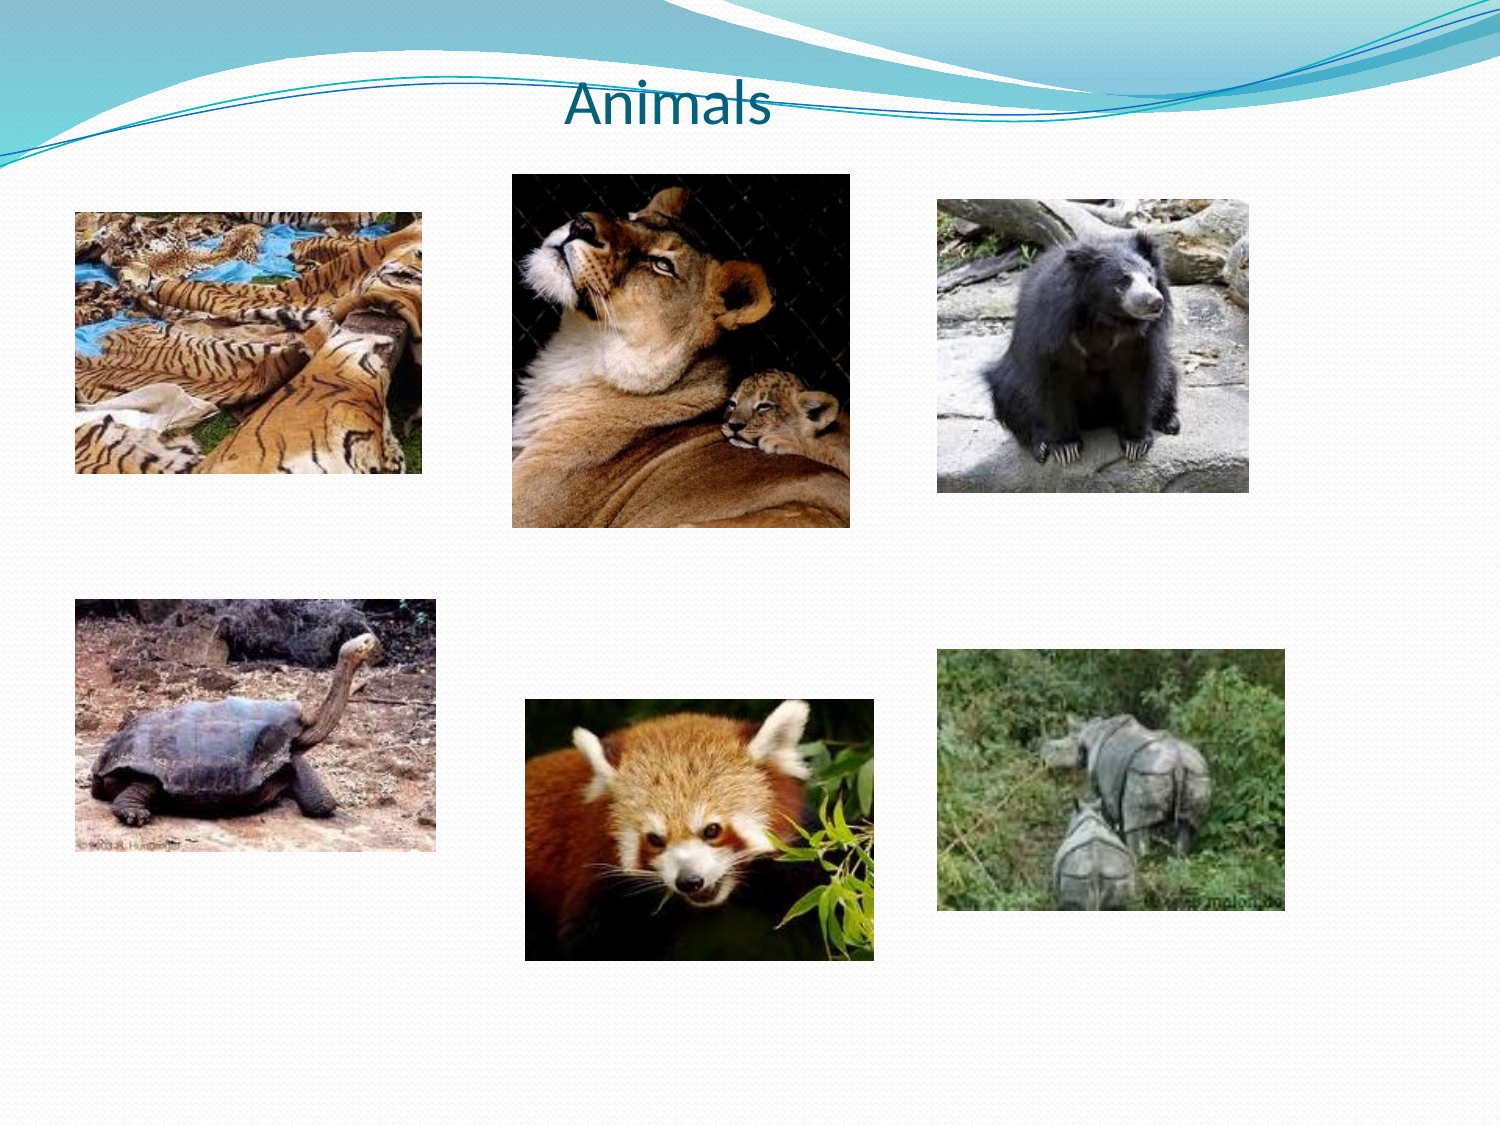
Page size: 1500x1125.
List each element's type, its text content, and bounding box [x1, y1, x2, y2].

picture [937, 649, 1285, 912]
picture [937, 199, 1249, 493]
picture [74, 599, 437, 852]
picture [524, 699, 874, 962]
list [512, 174, 851, 529]
title Animals [75, 52, 1263, 138]
picture [74, 212, 423, 474]
